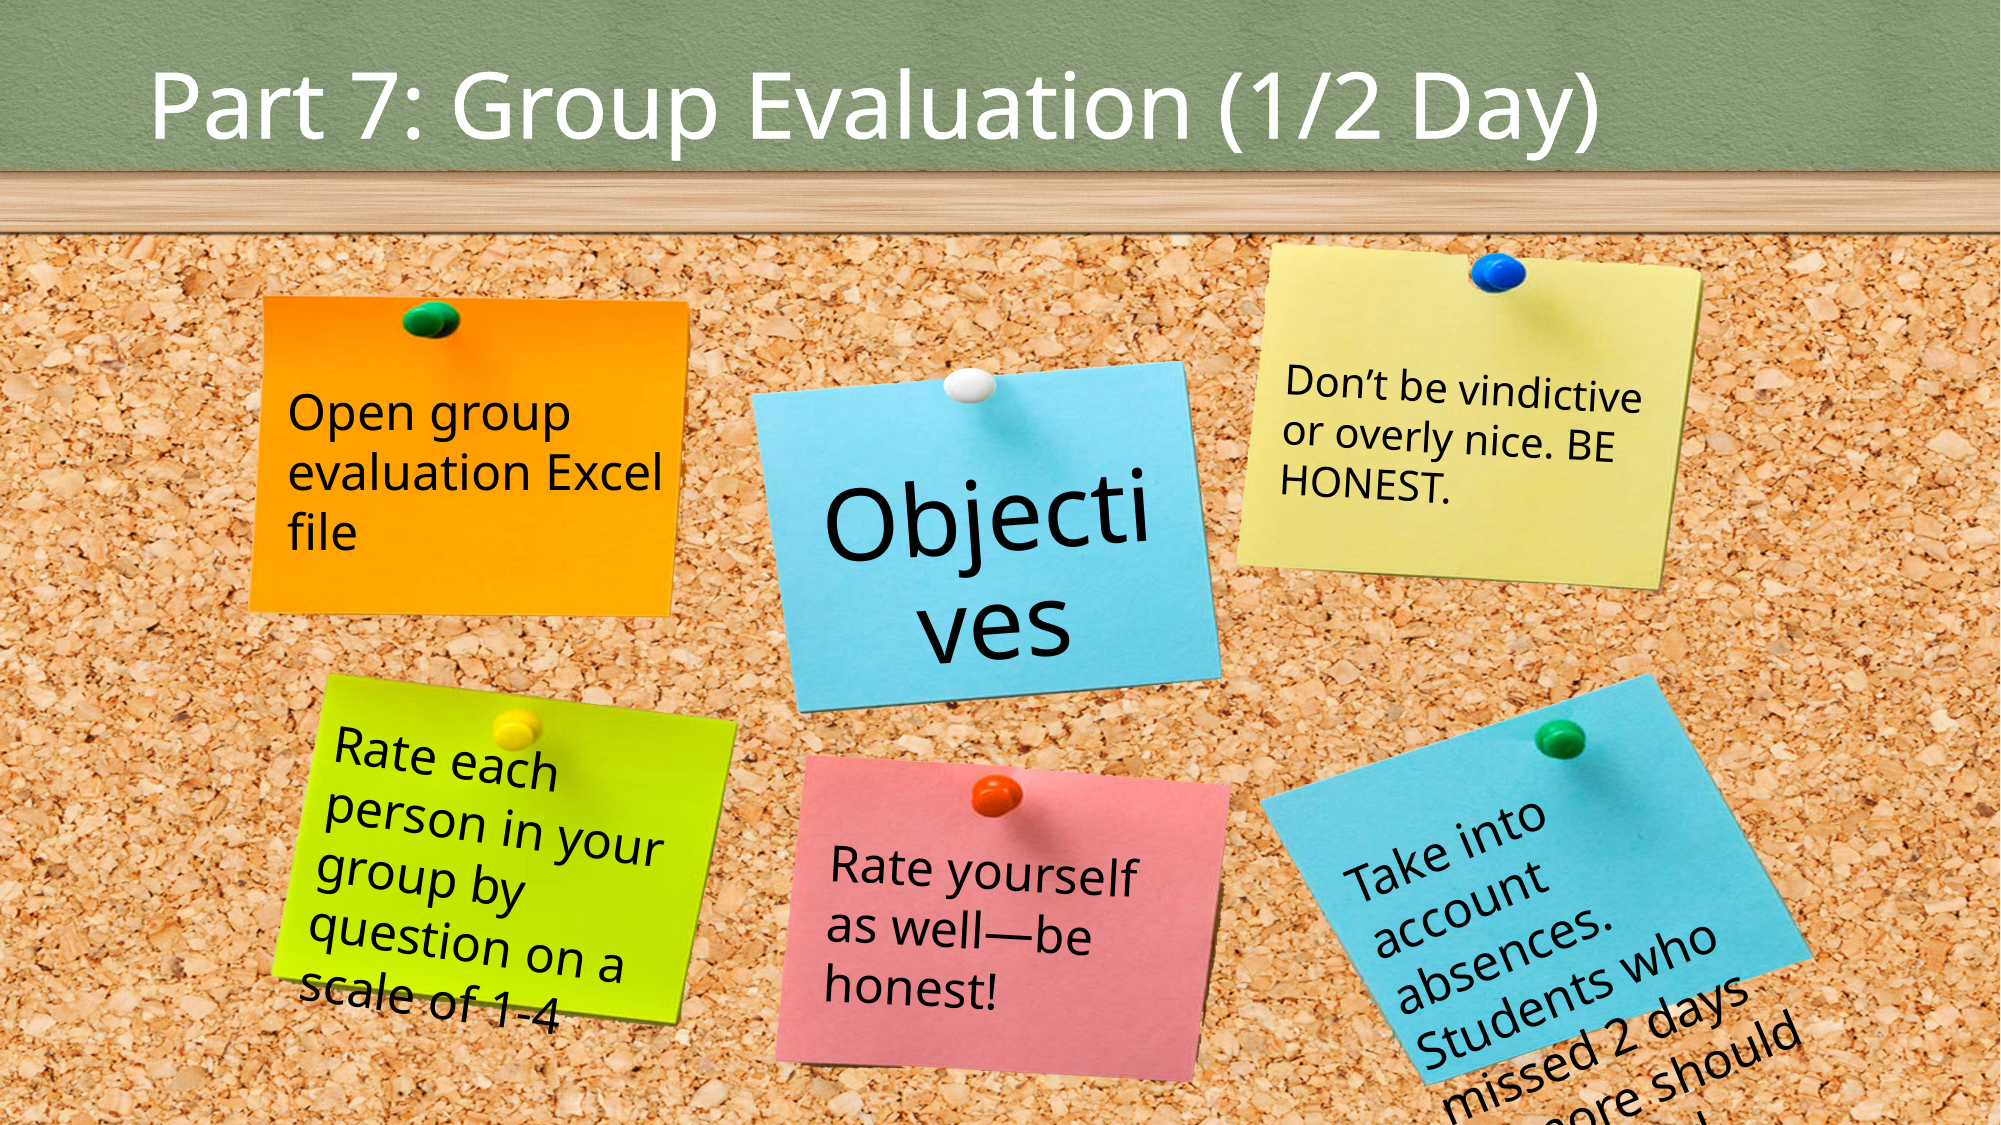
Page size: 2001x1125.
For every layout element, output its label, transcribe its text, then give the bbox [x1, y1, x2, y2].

text_box Take into account absences. Students who missed 2 days or more should be docked here. [1320, 707, 1859, 1125]
picture [0, 0, 2001, 1125]
text_box Objectives [790, 444, 1194, 720]
text_box Don’t be vindictive or overly nice. BE HONEST. [1262, 344, 1679, 532]
title Part 7: Group Evaluation (1/2 Day) [132, 0, 1858, 218]
text_box Open group evaluation Excel file [273, 373, 690, 569]
text_box Rate yourself as well—be honest! [806, 823, 1209, 1039]
text_box Rate each person in your group by question on a scale of 1-4 [272, 702, 714, 1125]
